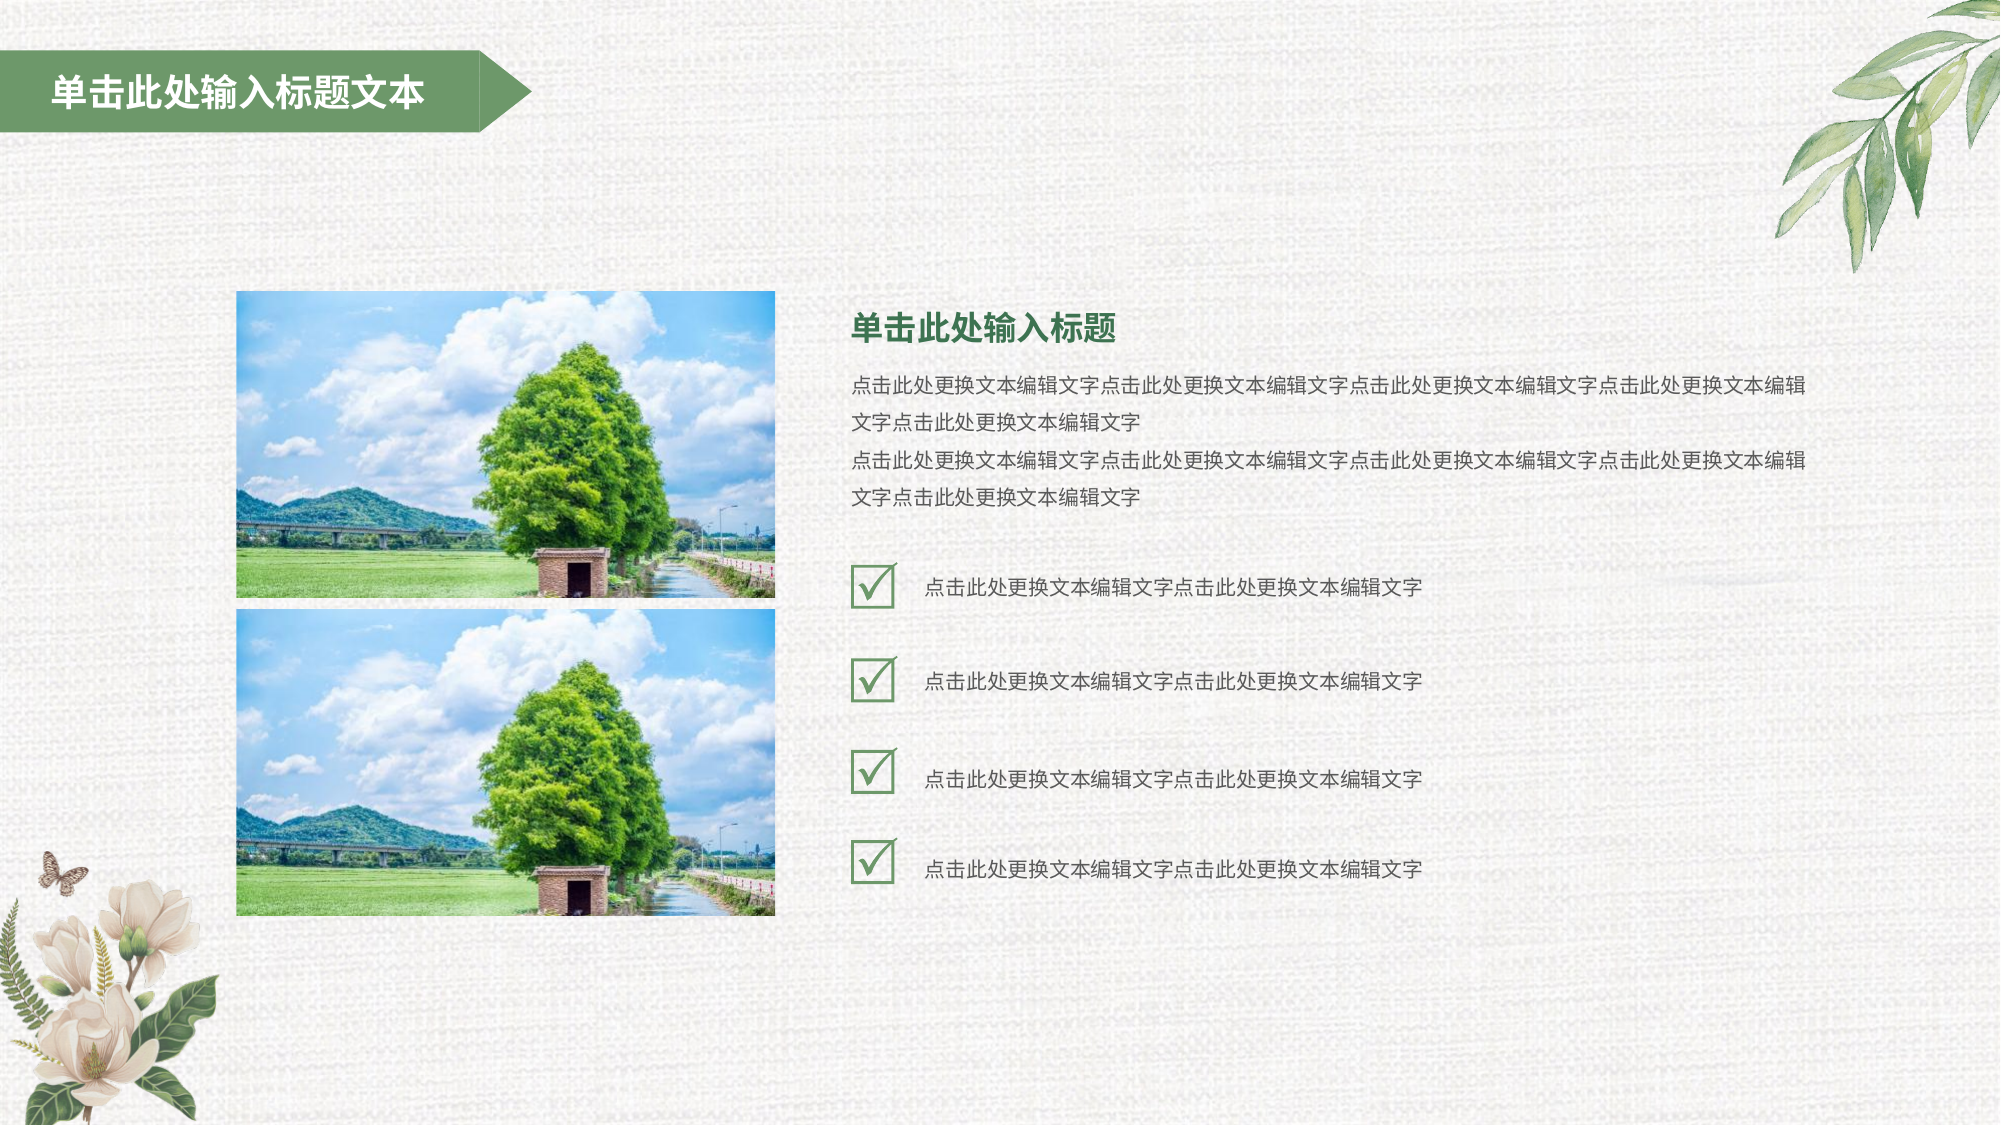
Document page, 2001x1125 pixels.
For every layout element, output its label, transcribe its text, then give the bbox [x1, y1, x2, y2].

text_box [851, 562, 898, 609]
text_box [851, 655, 898, 703]
text_box [851, 747, 898, 794]
text_box 单击此处输入标题 [836, 300, 1152, 355]
text_box 点击此处更换文本编辑文字点击此处更换文本编辑文字 [924, 562, 1575, 600]
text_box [0, 50, 532, 133]
text_box [235, 290, 776, 598]
picture [0, 0, 2001, 1125]
text_box 点击此处更换文本编辑文字点击此处更换文本编辑文字 [924, 655, 1575, 694]
text_box [851, 837, 898, 885]
text_box [235, 609, 776, 917]
text_box 点击此处更换文本编辑文字点击此处更换文本编辑文字点击此处更换文本编辑文字点击此处更换文本编辑文字点击此处更换文本编辑文字 点击此处更换文本编辑文字点击此处更换文本编辑文字点击此处更换文本编辑文字点击此处更换文本编辑文字点击此处更换文本编辑文字 [851, 359, 1810, 510]
text_box 点击此处更换文本编辑文字点击此处更换文本编辑文字 [924, 837, 1575, 883]
text_box 点击此处更换文本编辑文字点击此处更换文本编辑文字 [924, 747, 1575, 793]
